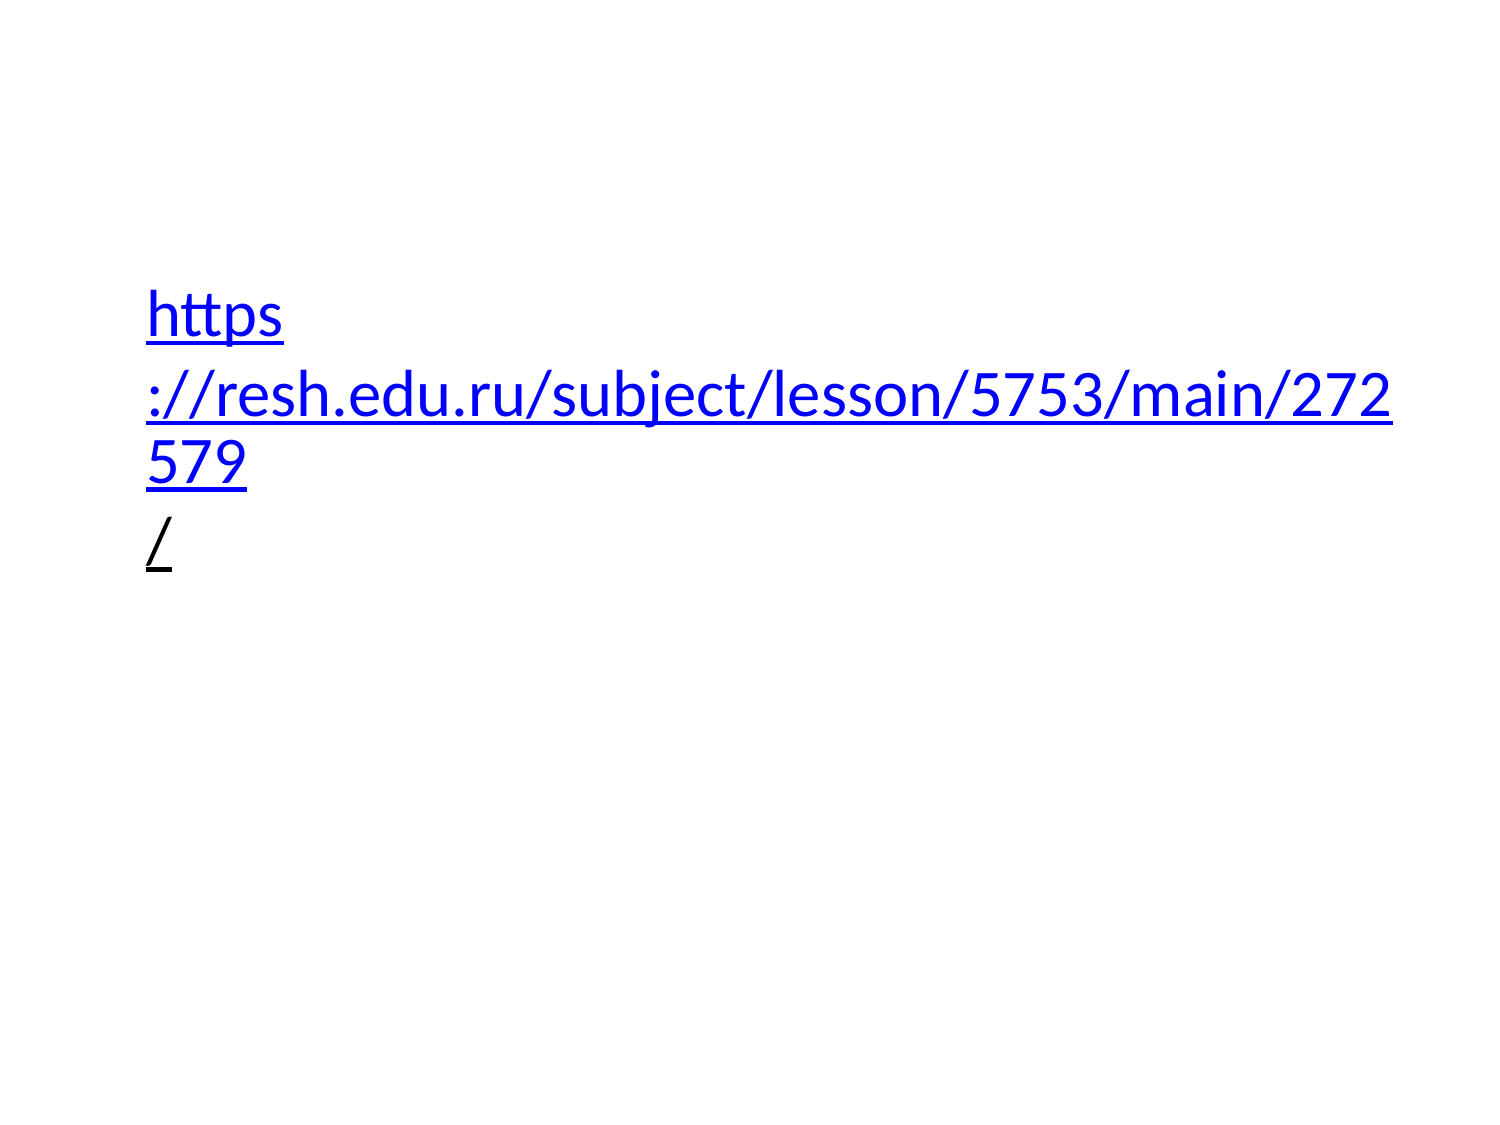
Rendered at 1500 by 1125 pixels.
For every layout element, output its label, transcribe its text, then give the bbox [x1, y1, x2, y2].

list https://resh.edu.ru/subject/lesson/5753/main/272579/ [75, 262, 1425, 1005]
